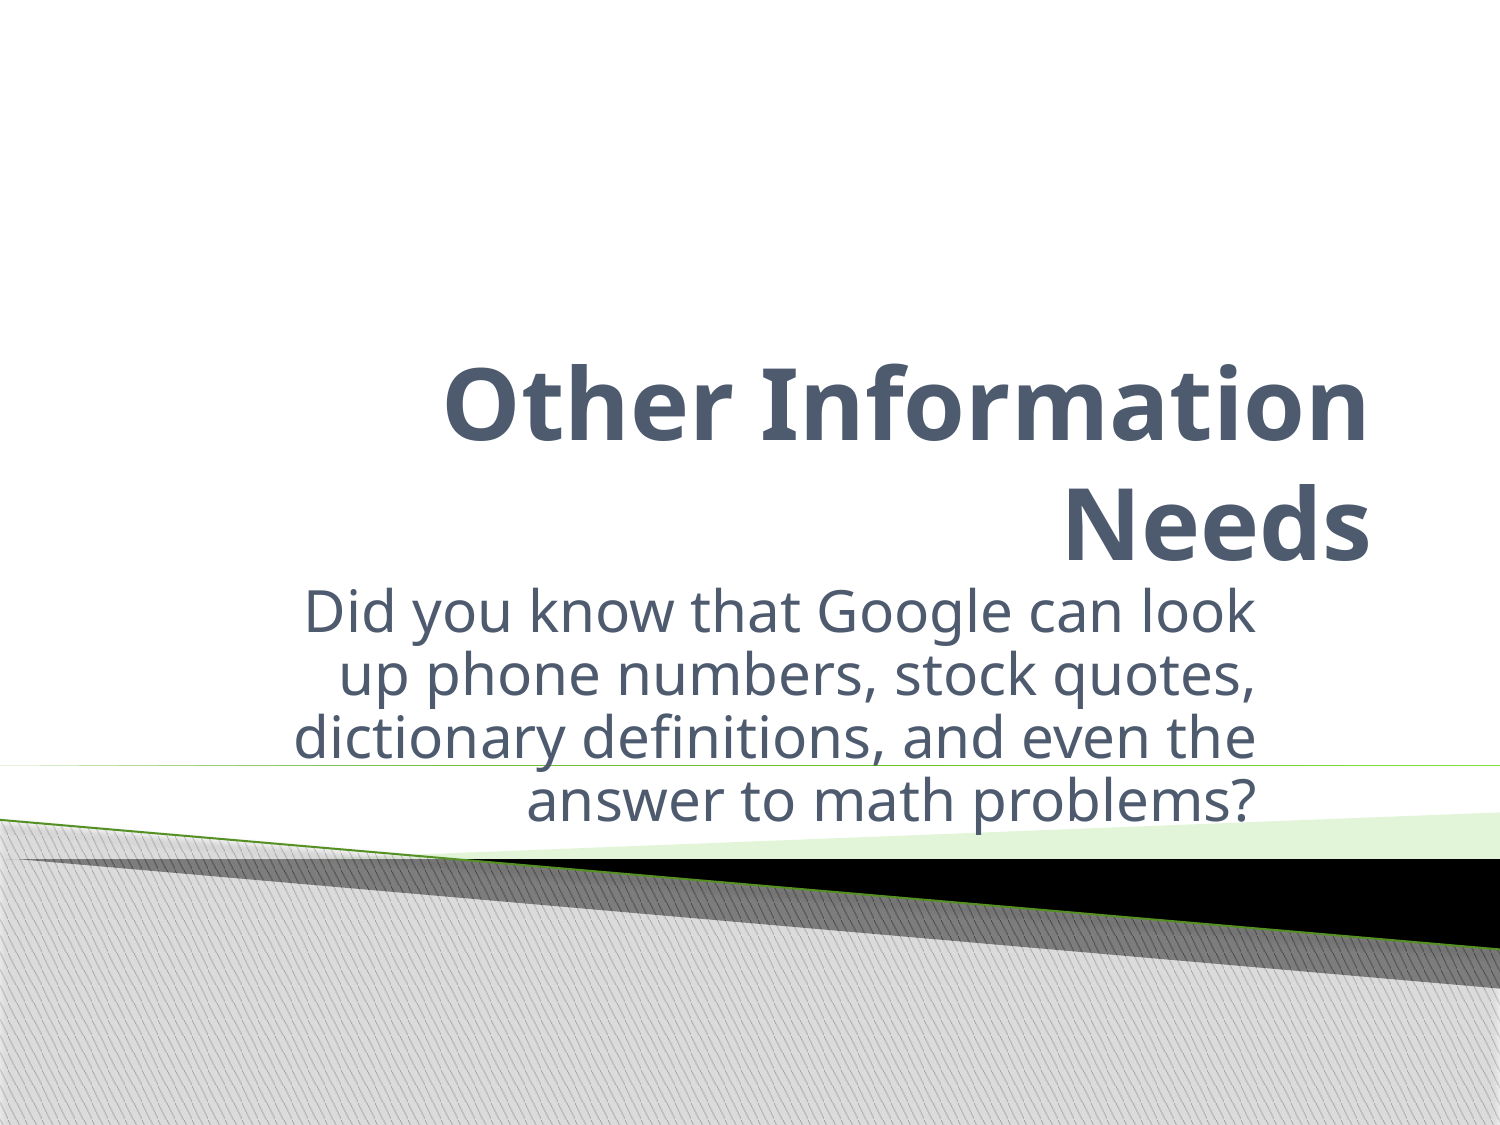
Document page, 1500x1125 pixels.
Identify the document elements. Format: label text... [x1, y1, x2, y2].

subtitle Did you know that Google can look up phone numbers, stock quotes, dictionary definitions, and even the answer to math problems? [225, 575, 1275, 863]
picture [5, 859, 1500, 989]
title Other Information Needs [112, 287, 1388, 588]
